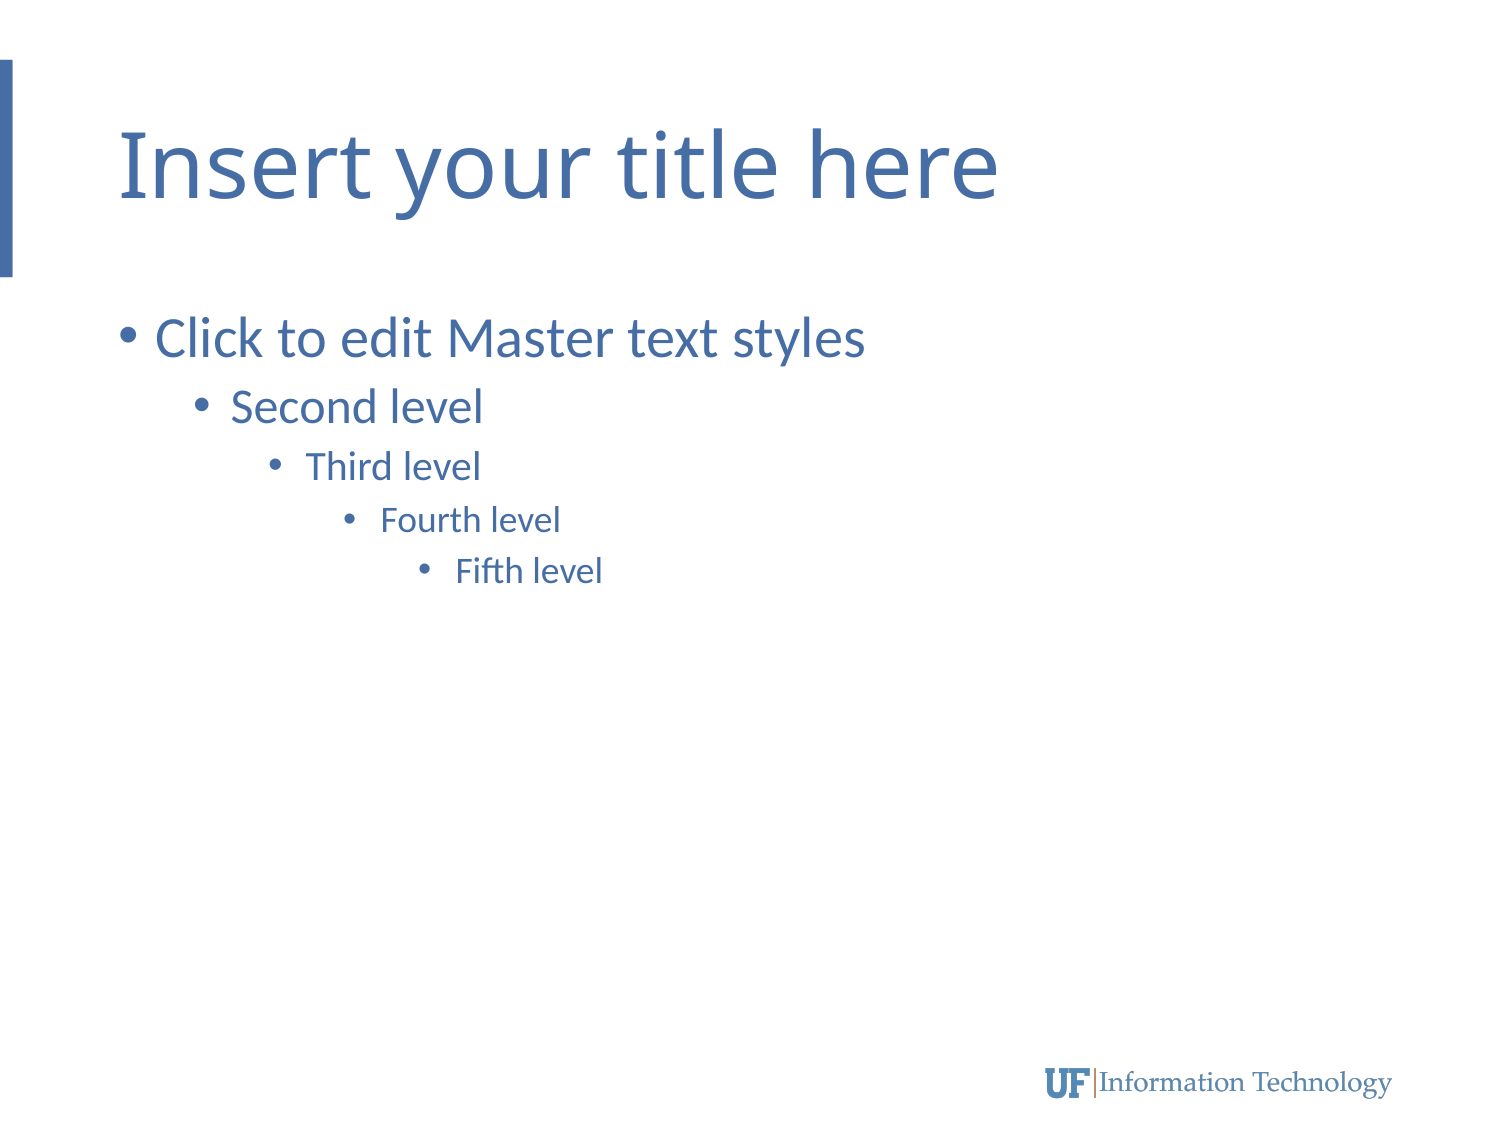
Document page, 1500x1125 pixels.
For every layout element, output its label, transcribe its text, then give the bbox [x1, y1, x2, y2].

list Click to edit Master text styles Second level Third level Fourth level Fifth level [103, 299, 1397, 1014]
title Insert your title here [103, 59, 1397, 278]
